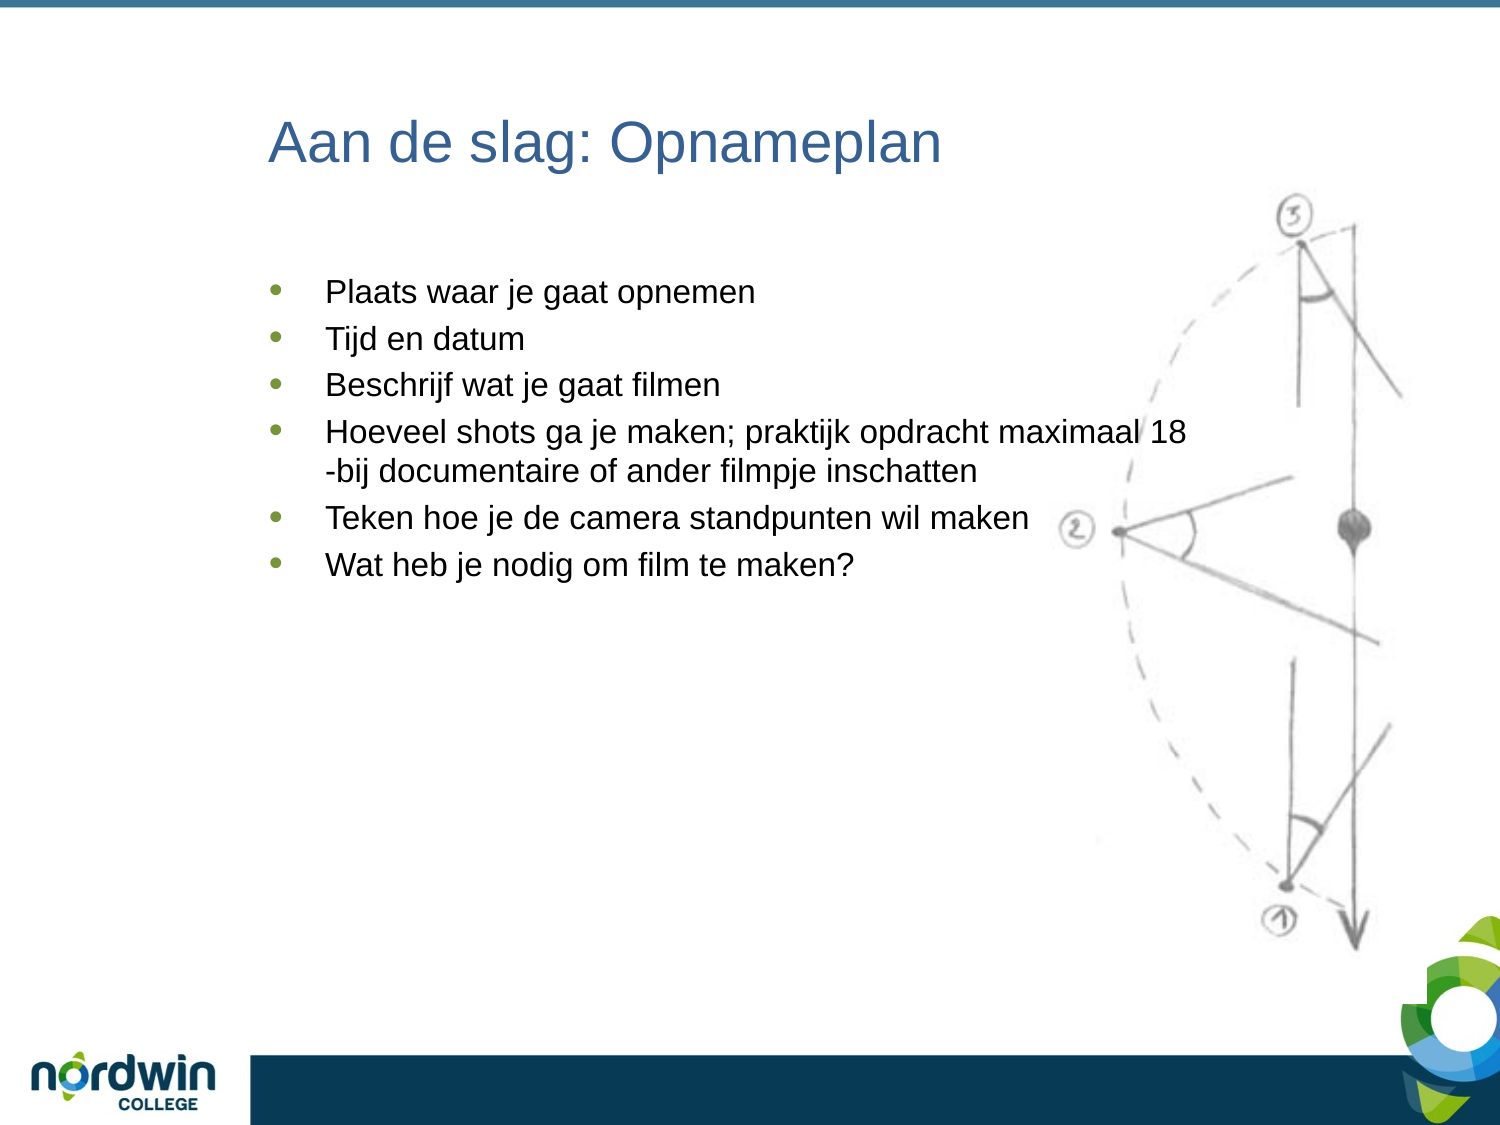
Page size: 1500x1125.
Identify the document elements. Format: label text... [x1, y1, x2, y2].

list Plaats waar je gaat opnemen Tijd en datum Beschrijf wat je gaat filmen Hoeveel shots ga je maken; praktijk opdracht maximaal 18 -bij documentaire of ander filmpje inschatten Teken hoe je de camera standpunten wil maken Wat heb je nodig om film te maken? [253, 262, 1028, 1005]
title Aan de slag: Opnameplan [253, 45, 1433, 233]
picture [0, 0, 1500, 1125]
